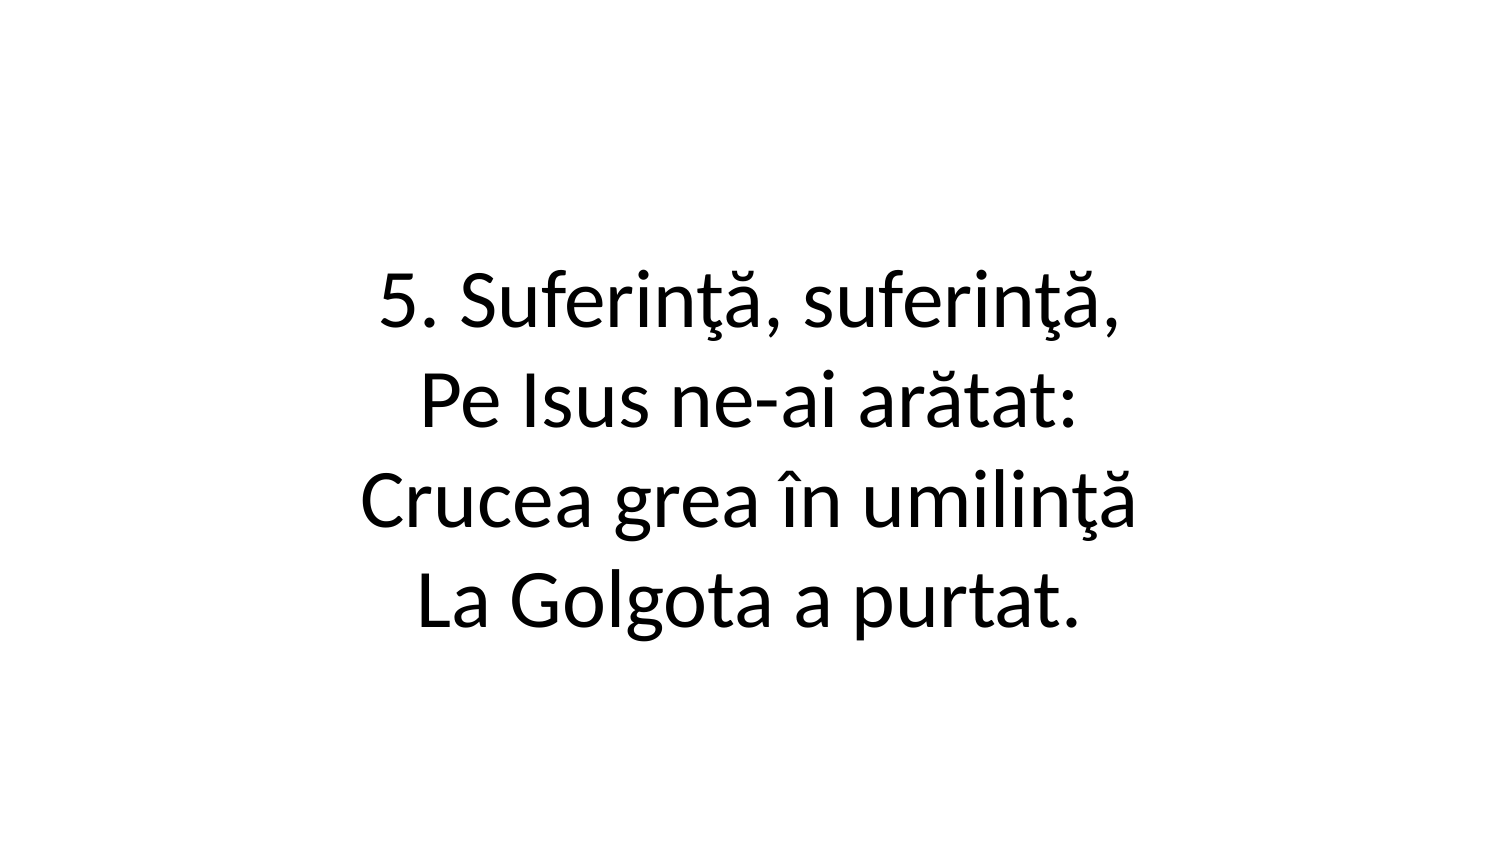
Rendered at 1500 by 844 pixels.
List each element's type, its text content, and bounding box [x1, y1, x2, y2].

text_box 5. Suferinţă, suferinţă, Pe Isus ne-ai arătat: Crucea grea în umilinţă La Golgota a purtat. [345, 192, 1155, 652]
